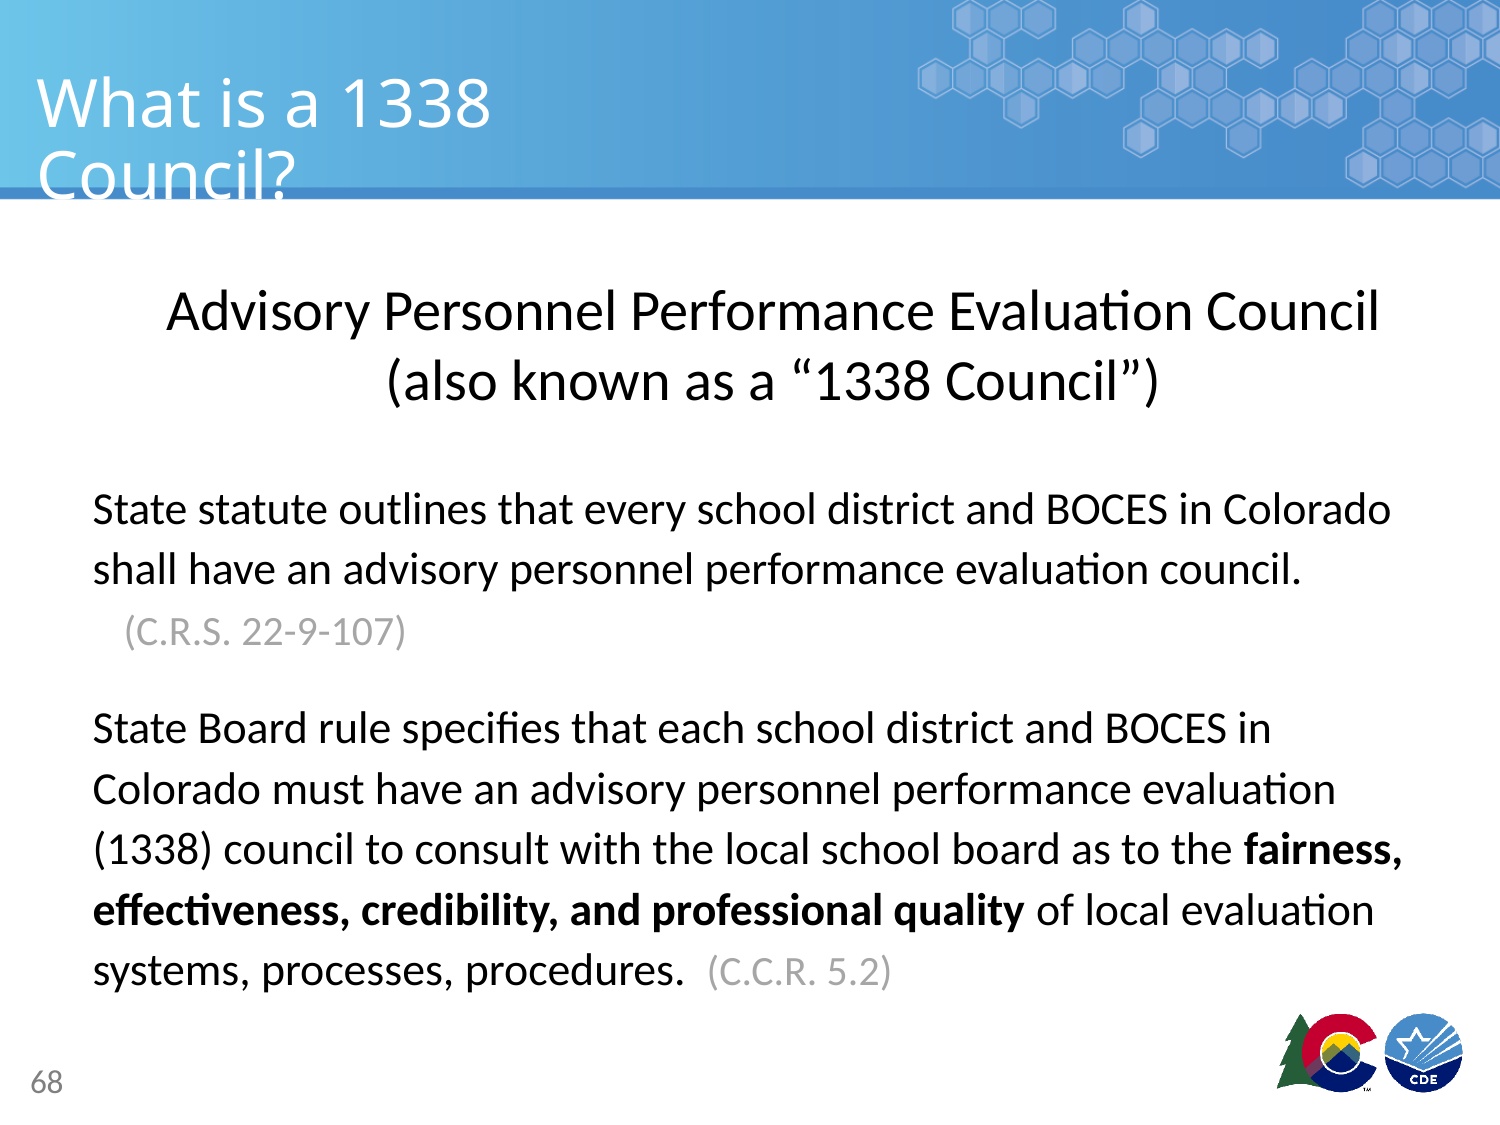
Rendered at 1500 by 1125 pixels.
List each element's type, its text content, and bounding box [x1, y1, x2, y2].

slide_number 68 [15, 1053, 353, 1114]
title What is a 1338 Council? [36, 70, 731, 154]
picture [1275, 1012, 1463, 1093]
text_box Advisory Personnel Performance Evaluation Council (also known as a “1338 Council”) [110, 264, 1438, 420]
list State statute outlines that every school district and BOCES in Colorado shall have an advisory personnel performance evaluation council. (C.R.S. 22-9-107) State Board rule specifies that each school district and BOCES in Colorado must have an advisory personnel performance evaluation (1338) council to consult with the local school board as to the fairness, effectiveness, credibility, and professional quality of local evaluation systems, processes, procedures. (C.C.R. 5.2) [62, 472, 1438, 1028]
picture [0, 0, 1500, 200]
